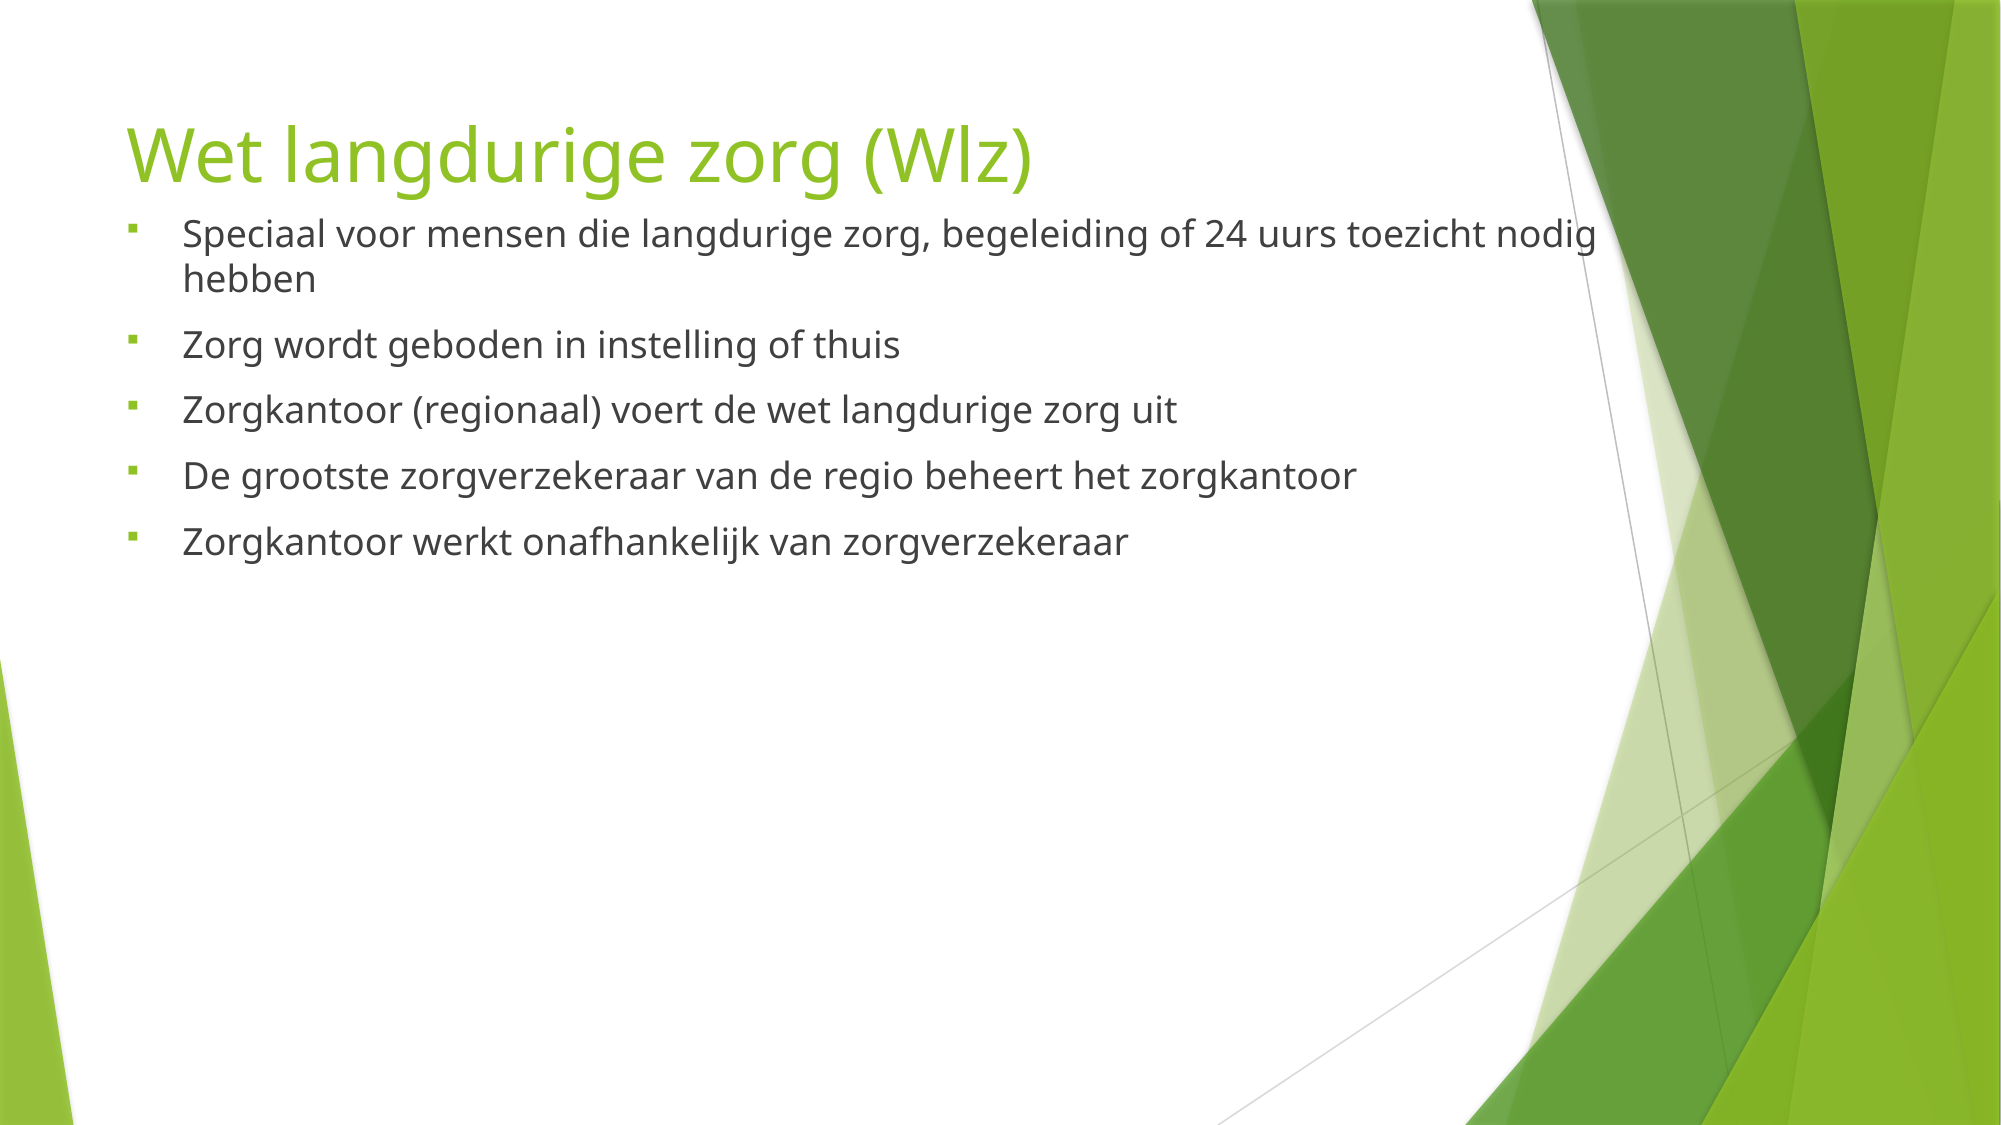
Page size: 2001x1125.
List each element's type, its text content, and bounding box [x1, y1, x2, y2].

list Speciaal voor mensen die langdurige zorg, begeleiding of 24 uurs toezicht nodig hebben Zorg wordt geboden in instelling of thuis Zorgkantoor (regionaal) voert de wet langdurige zorg uit De grootste zorgverzekeraar van de regio beheert het zorgkantoor Zorgkantoor werkt onafhankelijk van zorgverzekeraar [111, 202, 1683, 839]
title Wet langdurige zorg (Wlz) [111, 99, 1522, 202]
